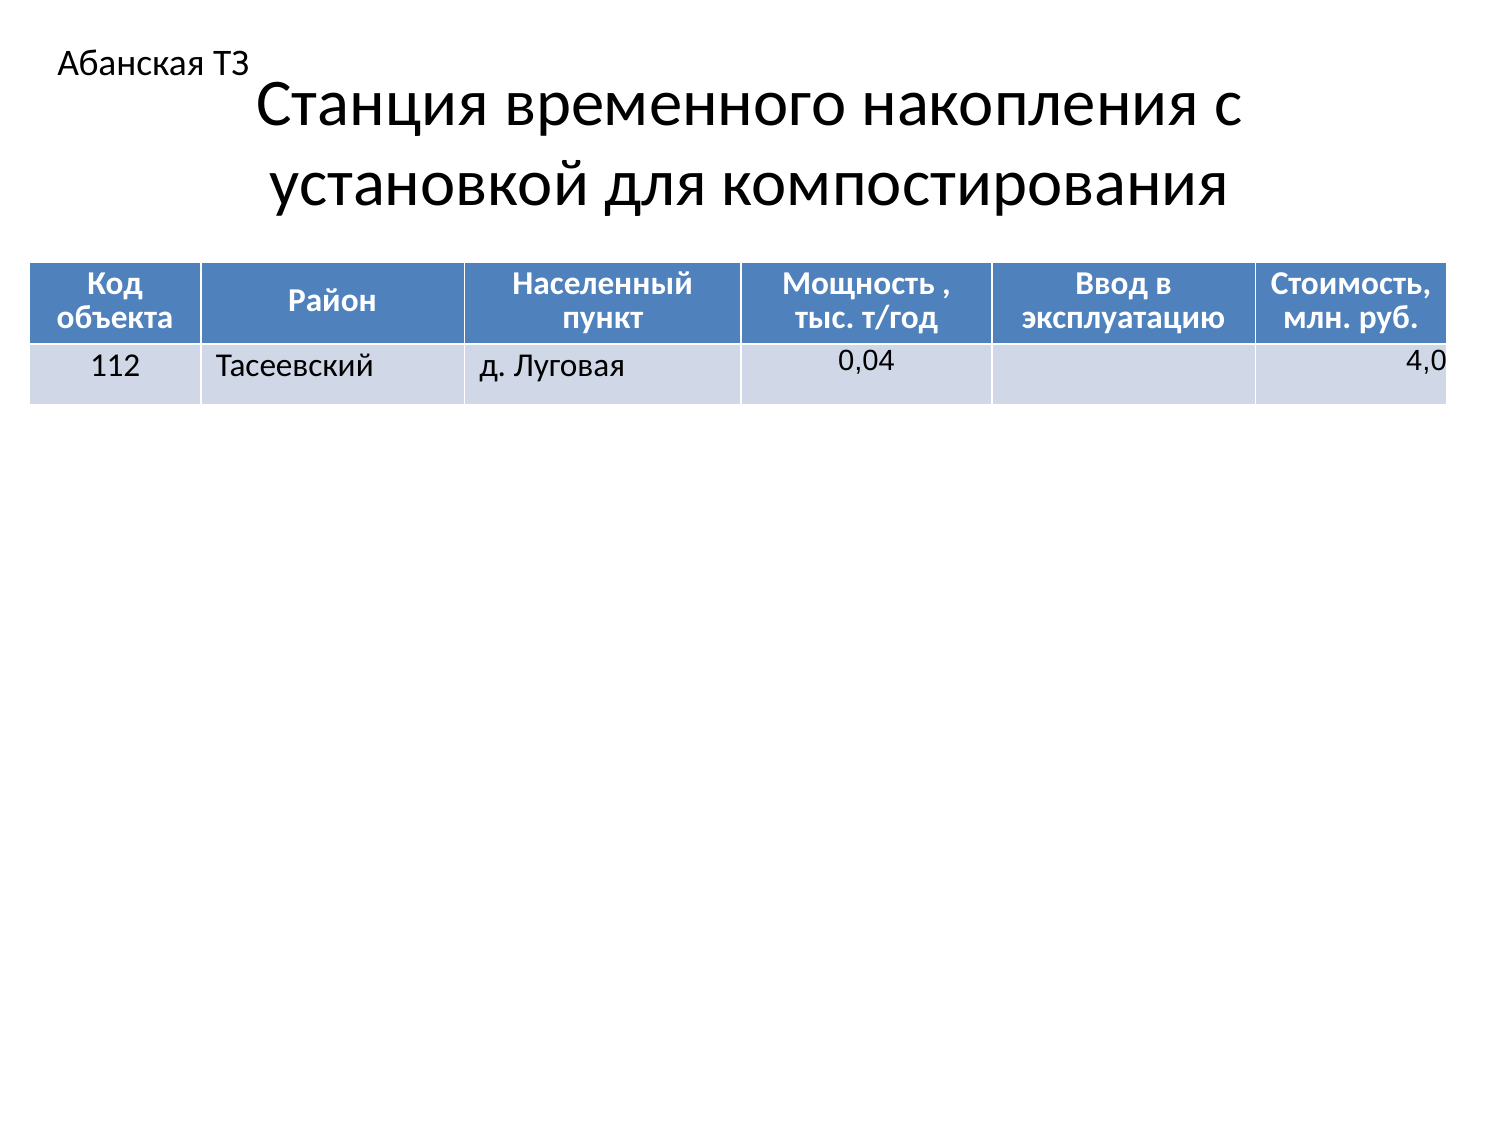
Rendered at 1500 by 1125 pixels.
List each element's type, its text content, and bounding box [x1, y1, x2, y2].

title Станция временного накопления с установкой для компостирования [75, 45, 1425, 233]
table_cell 4,0 [1256, 345, 1446, 404]
table_header Район [202, 263, 464, 343]
table_header Населенный пункт [465, 263, 740, 343]
table_cell 0,04 [742, 345, 991, 404]
table_cell [993, 345, 1255, 404]
table_header Стоимость, млн. руб. [1256, 263, 1446, 343]
table_header Мощность , тыс. т/год [742, 263, 991, 343]
table_cell 112 [30, 345, 200, 404]
table_cell Тасеевский [202, 345, 464, 404]
table_cell д. Луговая [465, 345, 740, 404]
text_box Абанская ТЗ [42, 30, 265, 91]
table_header Код объекта [30, 263, 200, 343]
table_header Ввод в эксплуатацию [993, 263, 1255, 343]
